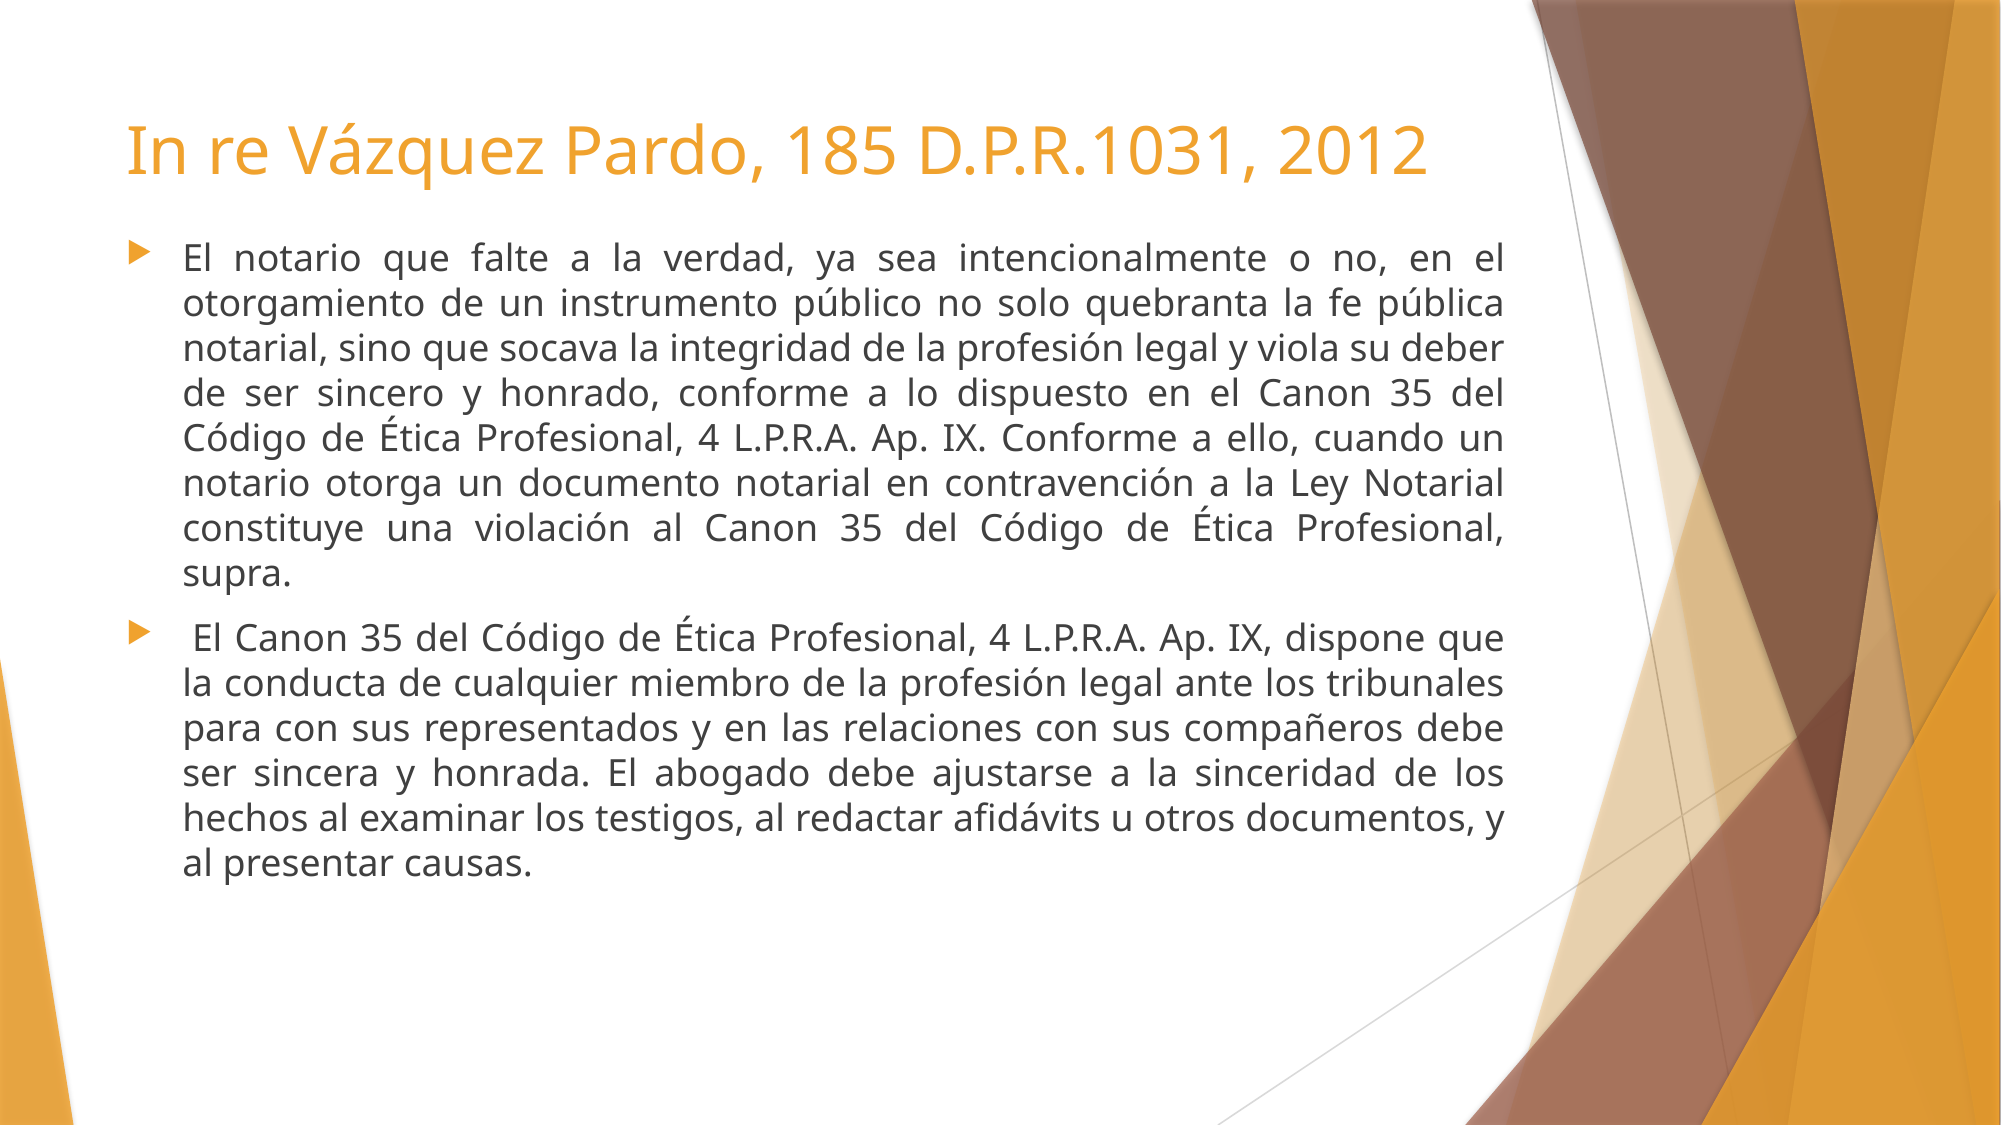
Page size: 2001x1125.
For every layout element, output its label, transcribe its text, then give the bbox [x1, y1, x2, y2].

title In re Vázquez Pardo, 185 D.P.R.1031, 2012 [111, 99, 1522, 226]
list El notario que falte a la verdad, ya sea intencionalmente o no, en el otorgamiento de un instrumento público no solo quebranta la fe pública notarial, sino que socava la integridad de la profesión legal y viola su deber de ser sincero y honrado, conforme a lo dispuesto en el Canon 35 del Código de Ética Profesional, 4 L.P.R.A. Ap. IX. Conforme a ello, cuando un notario otorga un documento notarial en contravención a la Ley Notarial constituye una violación al Canon 35 del Código de Ética Profesional, supra. El Canon 35 del Código de Ética Profesional, 4 L.P.R.A. Ap. IX, dispone que la conducta de cualquier miembro de la profesión legal ante los tribunales para con sus representados y en las relaciones con sus compañeros debe ser sincera y honrada. El abogado debe ajustarse a la sinceridad de los hechos al examinar los testigos, al redactar afidávits u otros documentos, y al presentar causas. [111, 226, 1522, 991]
